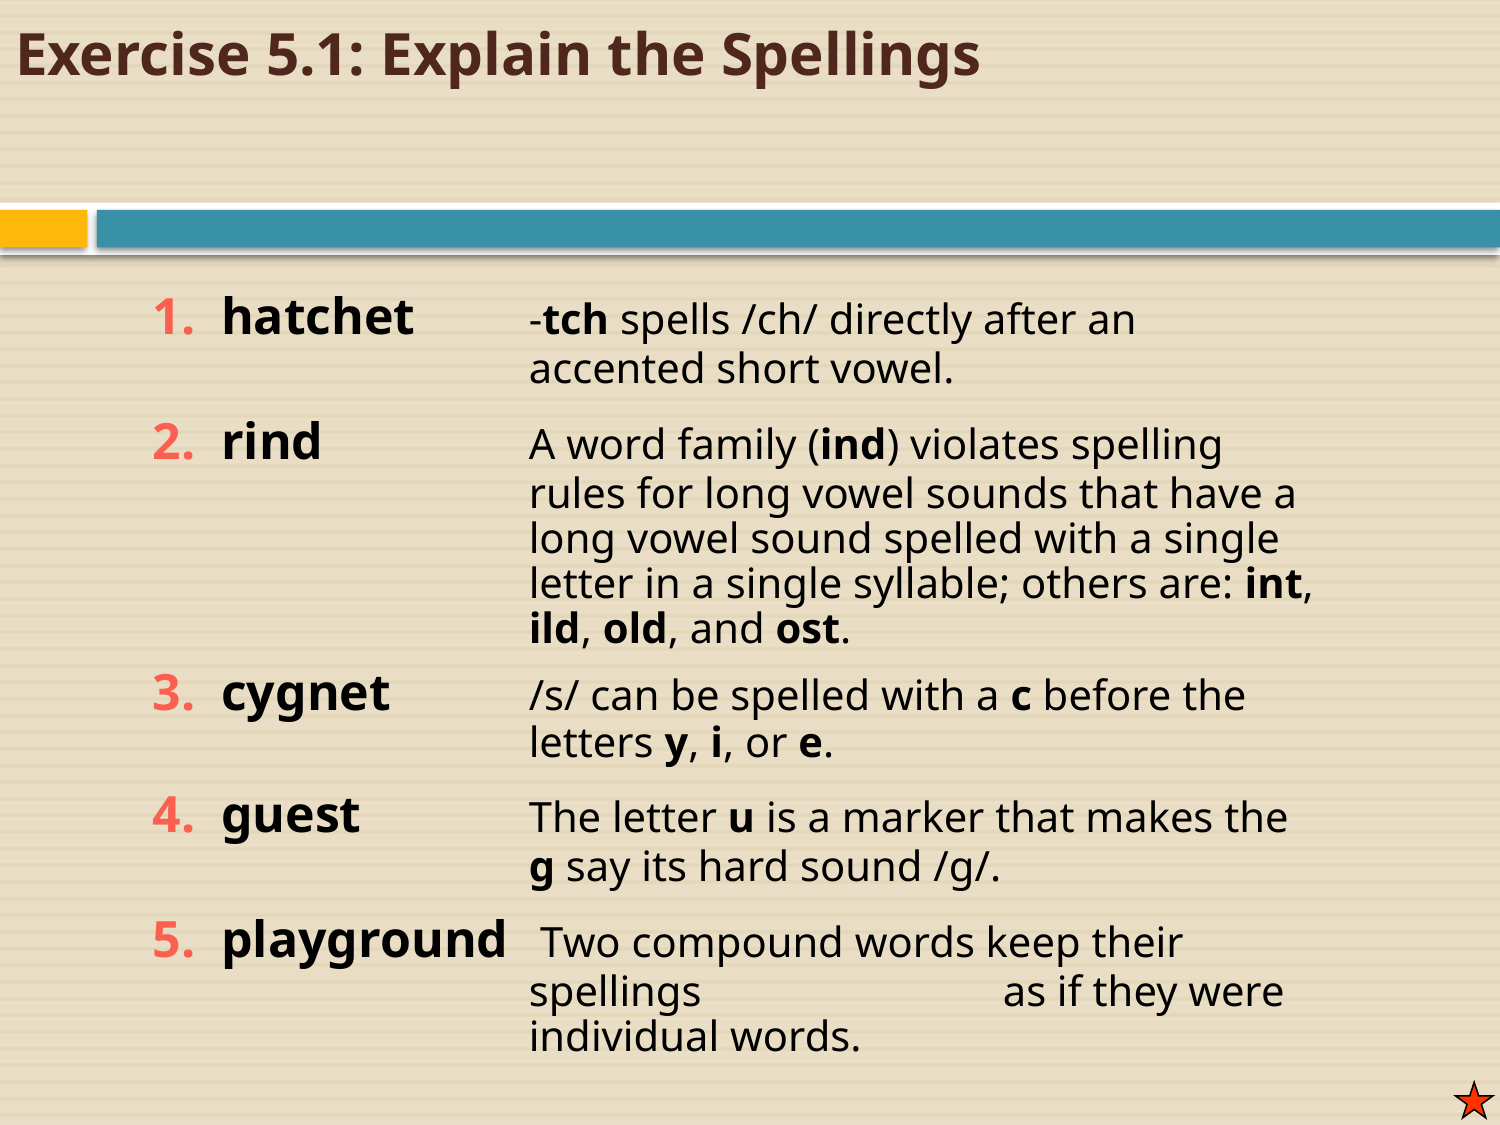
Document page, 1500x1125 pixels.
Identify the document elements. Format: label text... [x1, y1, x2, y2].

title Exercise 5.1: Explain the Spellings [0, 0, 1001, 104]
text_box [1455, 1082, 1493, 1118]
list 1. hatchet -tch spells /ch/ directly after an accented short vowel. 2. rind A word family (ind) violates spelling rules for long vowel sounds that have a long vowel sound spelled with a single letter in a single syllable; others are: int, ild, old, and ost. 3. cygnet /s/ can be spelled with a c before the letters y, i, or e. 4. guest The letter u is a marker that makes the g say its hard sound /g/. 5. playground Two compound words keep their spellings as if they were individual words. [137, 274, 1338, 1038]
